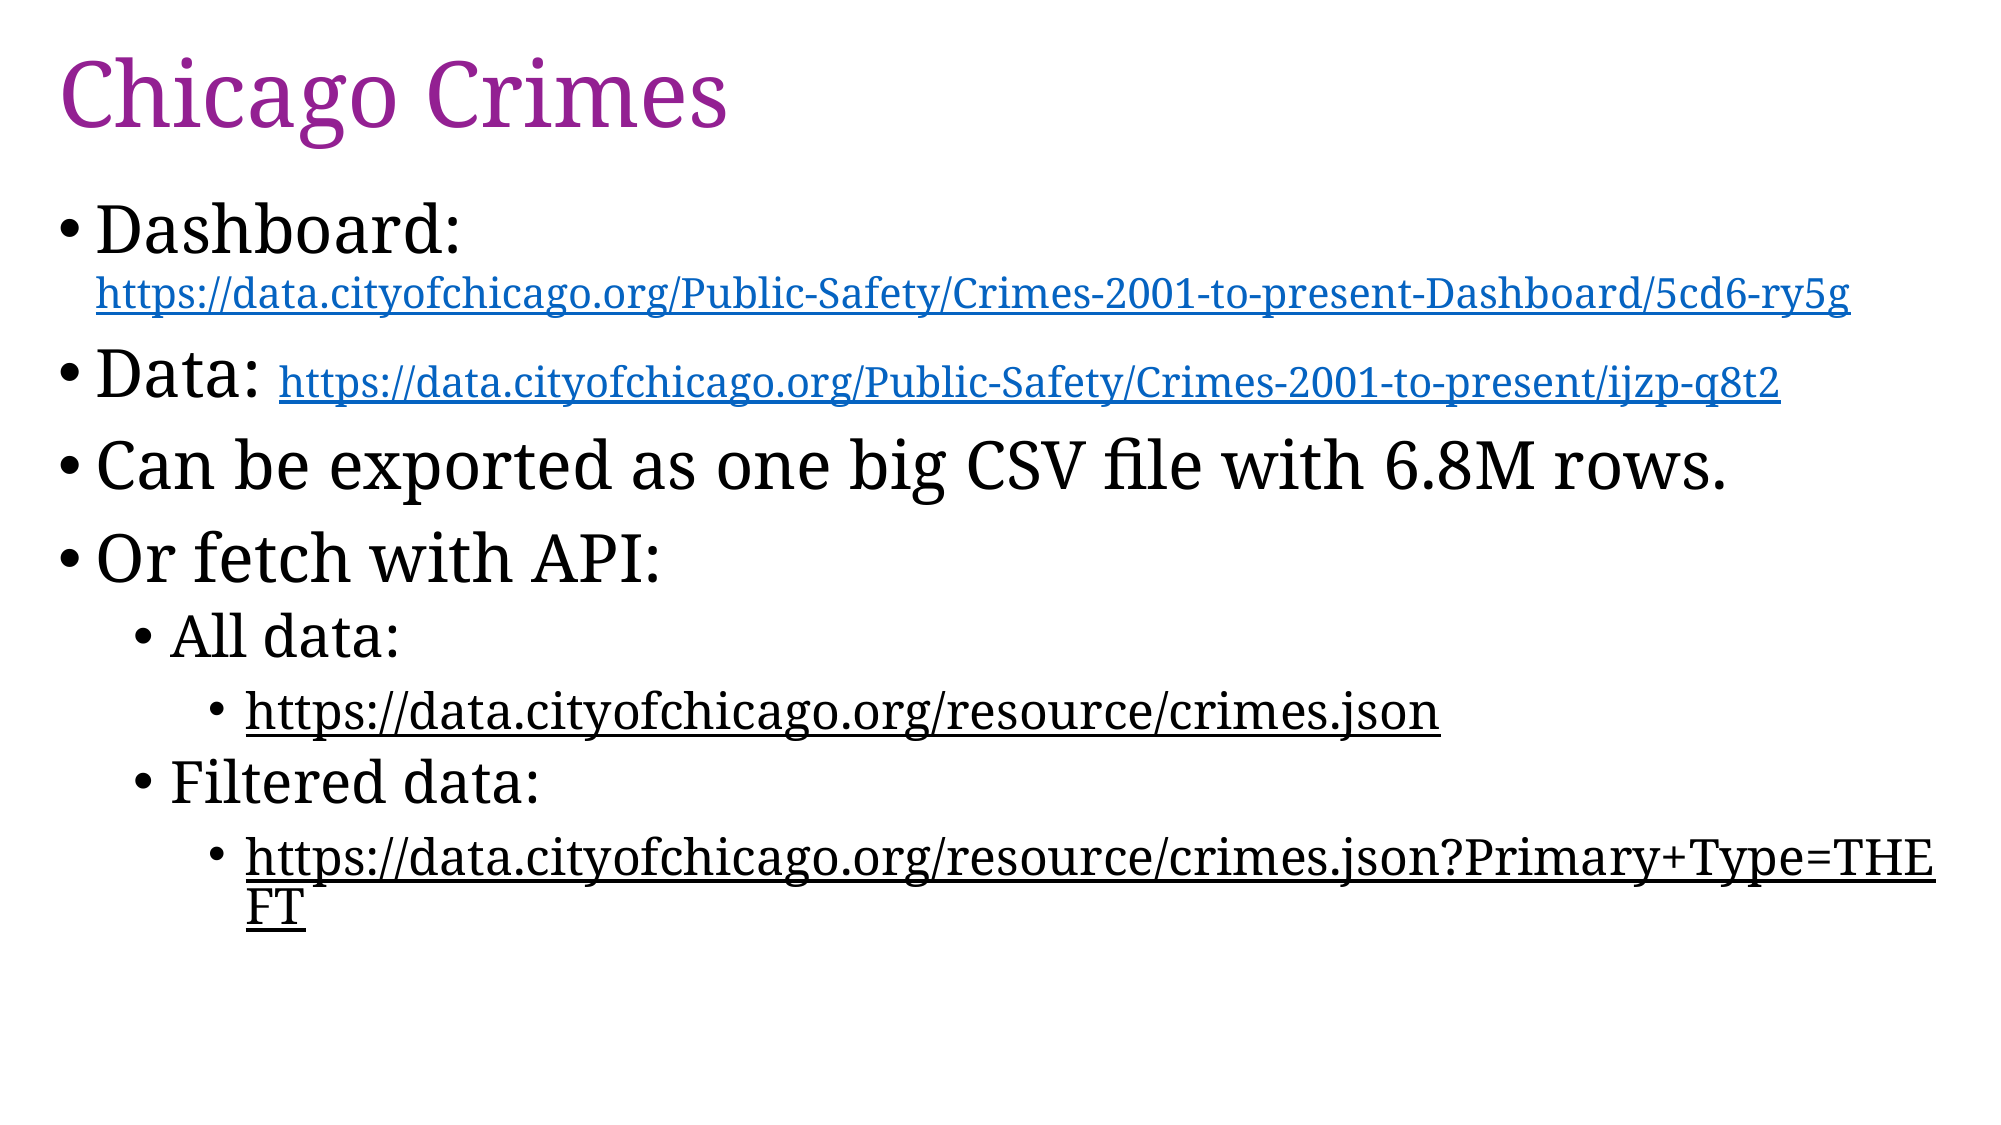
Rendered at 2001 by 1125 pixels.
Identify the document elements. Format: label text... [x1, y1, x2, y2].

title Chicago Crimes [43, 25, 1953, 171]
list Dashboard: https://data.cityofchicago.org/Public-Safety/Crimes-2001-to-present-Dashboard/5cd6-ry5g Data: https://data.cityofchicago.org/Public-Safety/Crimes-2001-to-present/ijzp-q8t2 Can be exported as one big CSV file with 6.8M rows. Or fetch with API: All data: https://data.cityofchicago.org/resource/crimes.json Filtered data: https://data.cityofchicago.org/resource/crimes.json?Primary+Type=THEFT [43, 188, 1953, 1106]
